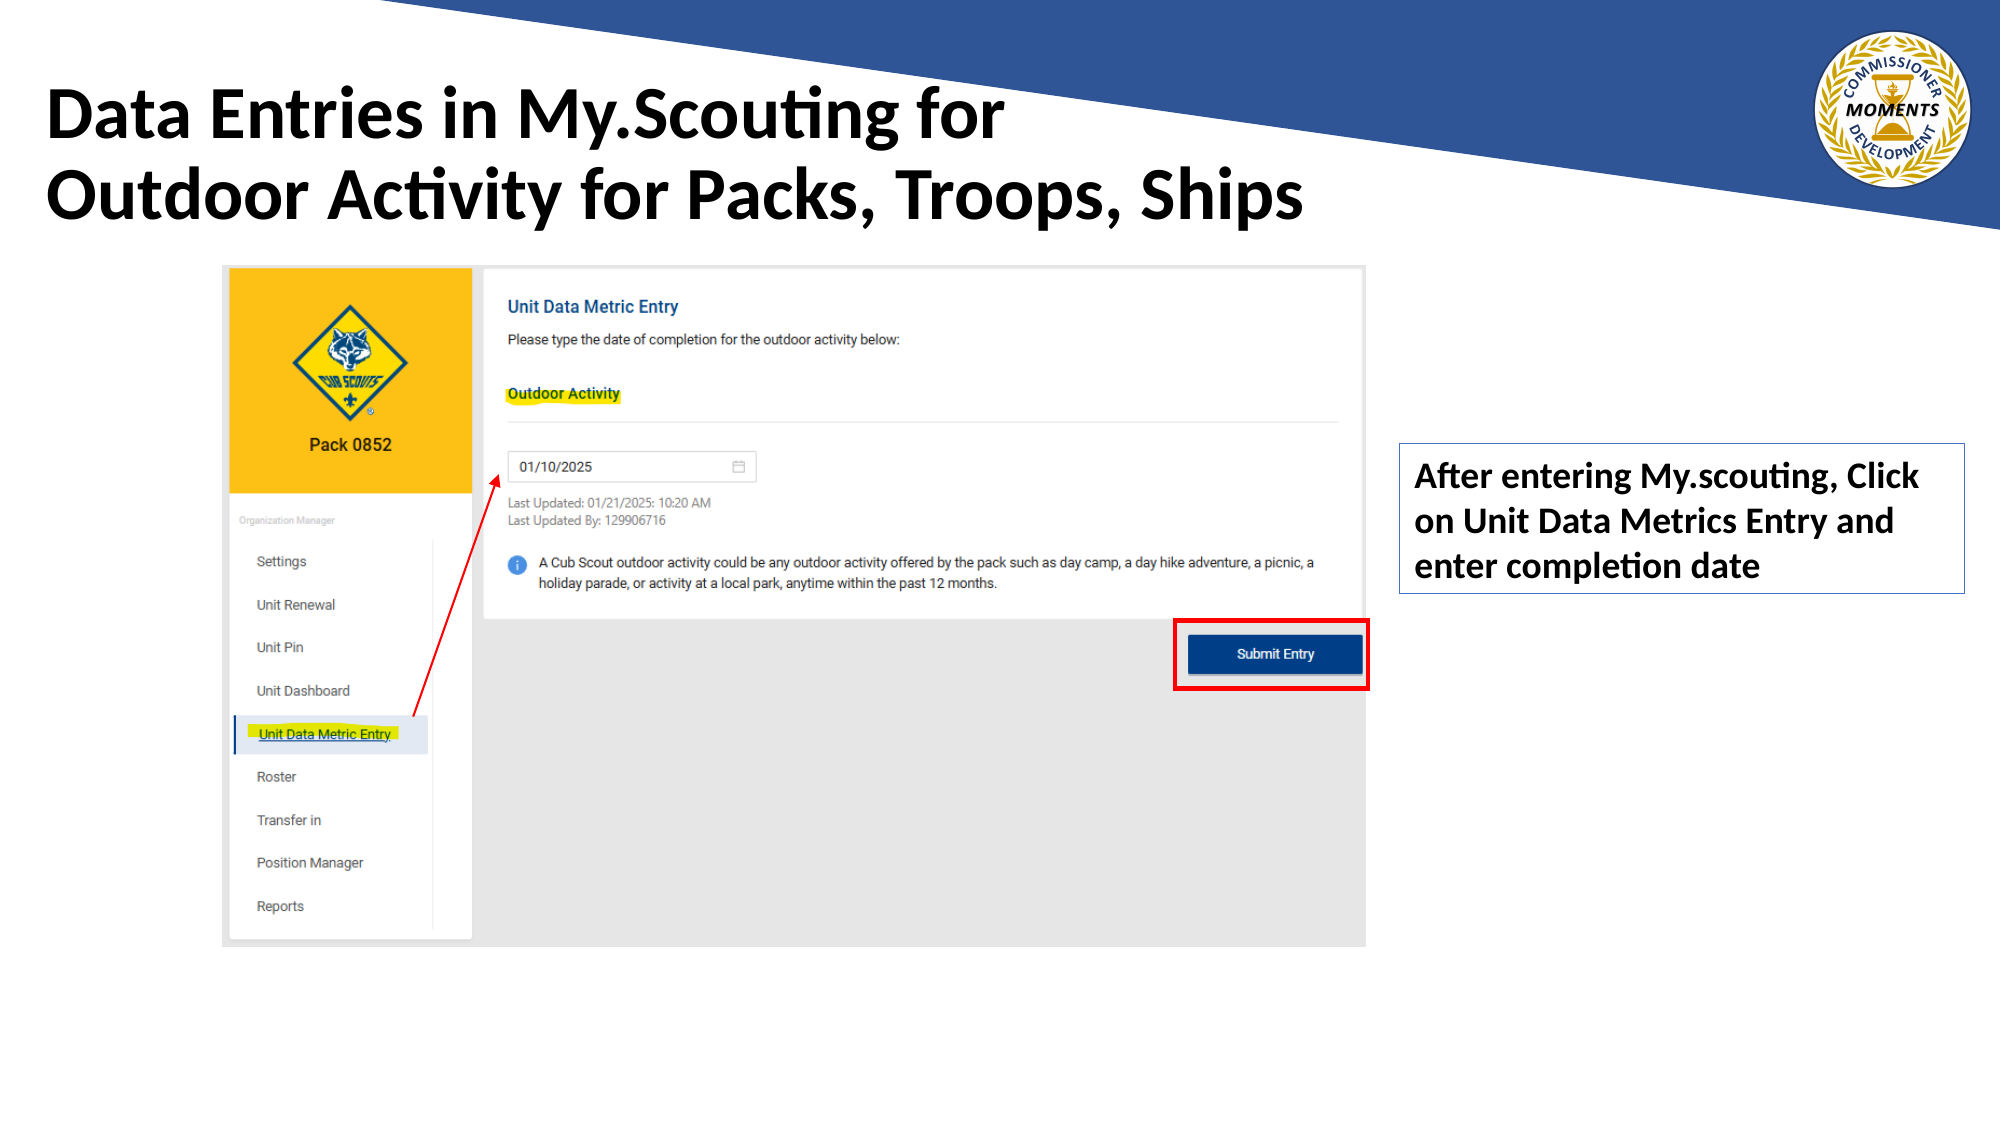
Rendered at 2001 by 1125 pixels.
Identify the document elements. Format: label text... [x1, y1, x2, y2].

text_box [413, 474, 499, 717]
title Data Entries in My.Scouting for Outdoor Activity for Packs, Troops, Ships [31, 66, 1757, 244]
picture [222, 265, 1366, 947]
text_box After entering My.scouting, Click on Unit Data Metrics Entry and enter completion date [1399, 443, 1965, 594]
picture [1813, 30, 1972, 189]
